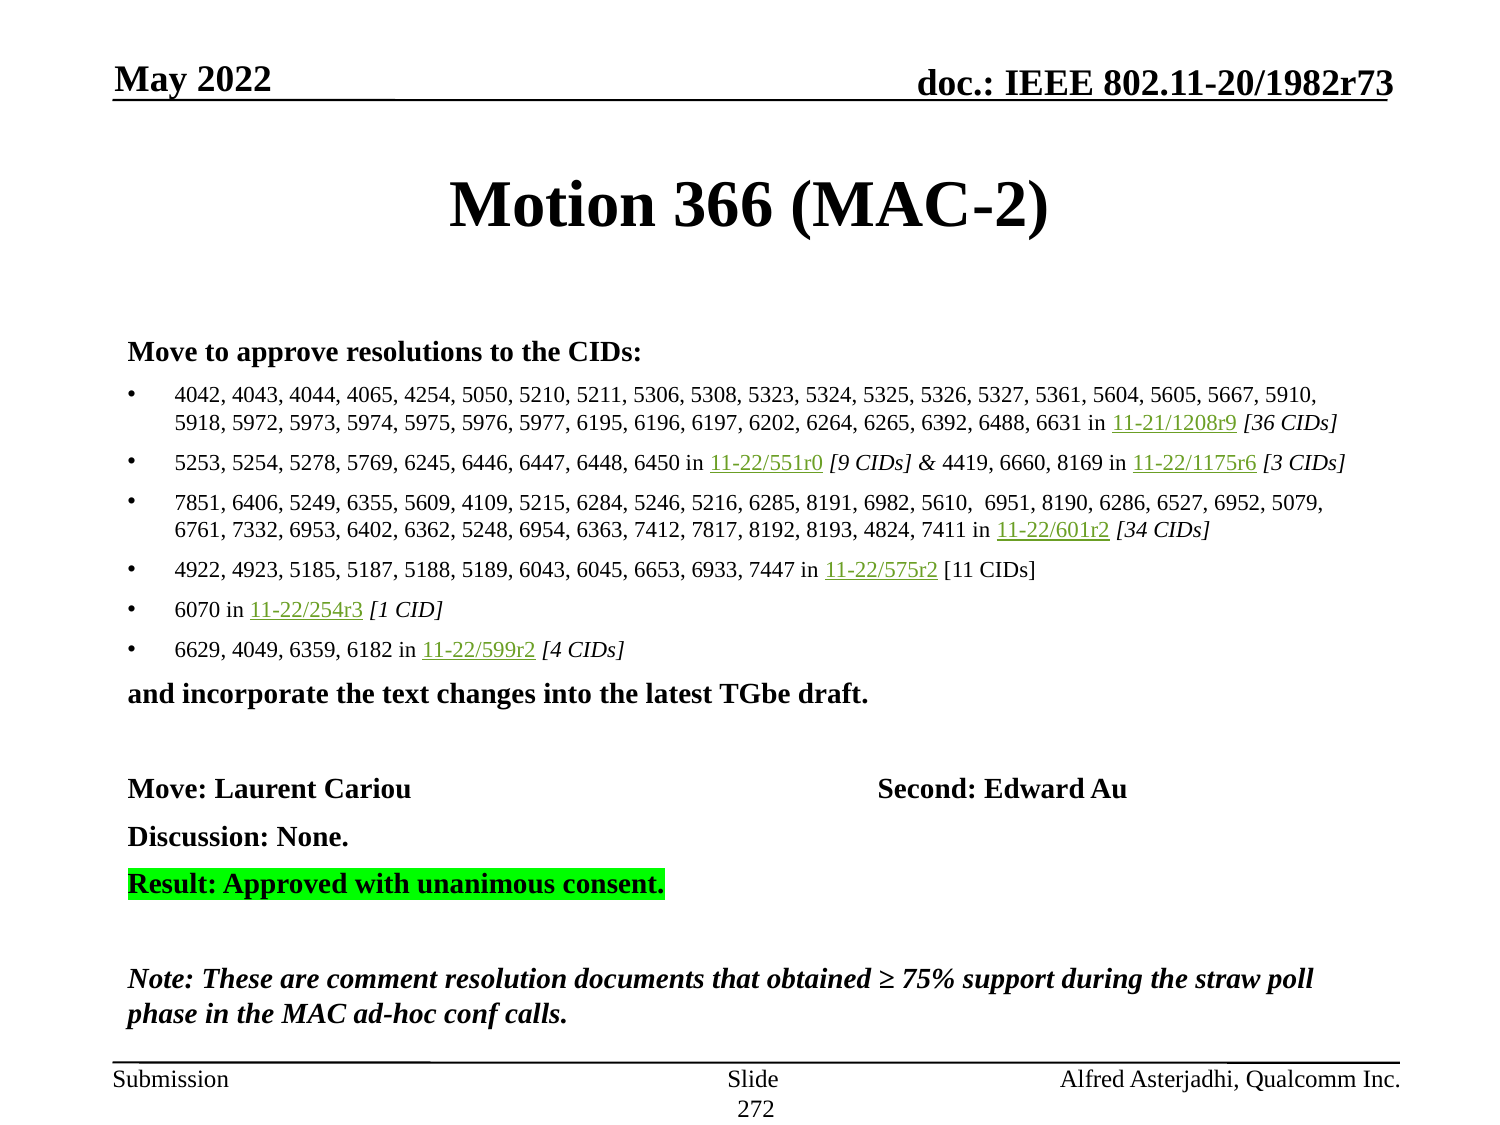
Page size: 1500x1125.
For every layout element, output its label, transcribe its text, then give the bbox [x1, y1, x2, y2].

footer Alfred Asterjadhi, Qualcomm Inc. [878, 1061, 1402, 1093]
title Motion 366 (MAC-2) [112, 112, 1388, 288]
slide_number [114, 54, 423, 100]
list Move to approve resolutions to the CIDs: 4042, 4043, 4044, 4065, 4254, 5050, 5210, 5211, 5306, 5308, 5323, 5324, 5325, 5326, 5327, 5361, 5604, 5605, 5667, 5910, 5918, 5972, 5973, 5974, 5975, 5976, 5977, 6195, 6196, 6197, 6202, 6264, 6265, 6392, 6488, 6631 in 11-21/1208r9 [36 CIDs] 5253, 5254, 5278, 5769, 6245, 6446, 6447, 6448, 6450 in 11-22/551r0 [9 CIDs] & 4419, 6660, 8169 in 11-22/1175r6 [3 CIDs] 7851, 6406, 5249, 6355, 5609, 4109, 5215, 6284, 5246, 5216, 6285, 8191, 6982, 5610, 6951, 8190, 6286, 6527, 6952, 5079, 6761, 7332, 6953, 6402, 6362, 5248, 6954, 6363, 7412, 7817, 8192, 8193, 4824, 7411 in 11-22/601r2 [34 CIDs] 4922, 4923, 5185, 5187, 5188, 5189, 6043, 6045, 6653, 6933, 7447 in 11-22/575r2 [11 CIDs] 6070 in 11-22/254r3 [1 CID] 6629, 4049, 6359, 6182 in 11-22/599r2 [4 CIDs] and incorporate the text changes into the latest TGbe draft. Move: Laurent Cariou Second: Edward Au Discussion: None. Result: Approved with unanimous consent. Note: These are comment resolution documents that obtained ≥ 75% support during the straw poll phase in the MAC ad-hoc conf calls. [112, 324, 1388, 1063]
slide_number Slide 272 [712, 1061, 800, 1123]
